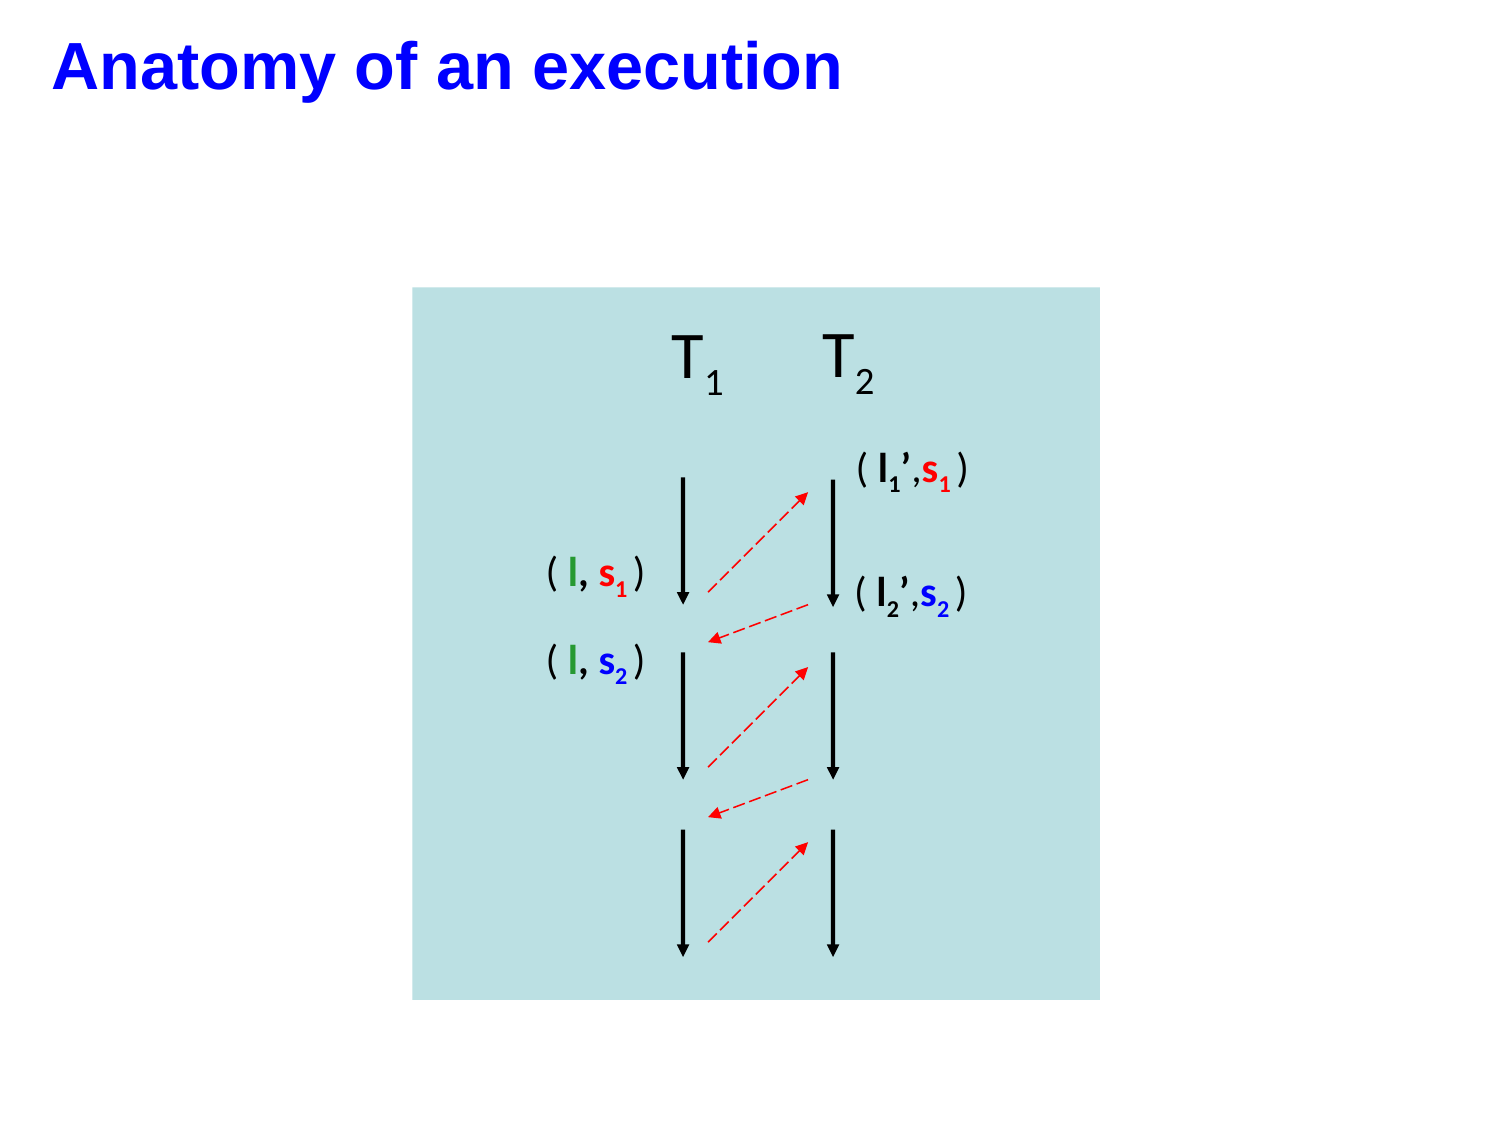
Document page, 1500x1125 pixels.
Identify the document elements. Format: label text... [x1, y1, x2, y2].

text_box [412, 287, 1100, 1000]
text_box T2 [807, 303, 890, 410]
text_box ( l, s1 ) [530, 537, 661, 610]
text_box [794, 842, 809, 856]
text_box [826, 829, 840, 957]
text_box [676, 652, 690, 780]
text_box [794, 492, 809, 506]
text_box [826, 479, 840, 608]
text_box [659, 496, 690, 572]
text_box ( l1’,s1 ) [840, 433, 984, 505]
text_box [826, 652, 840, 780]
text_box [676, 829, 690, 957]
text_box [794, 667, 809, 681]
text_box [676, 572, 690, 605]
title Anatomy of an execution [0, 0, 1500, 126]
text_box [708, 806, 727, 819]
text_box T1 [656, 304, 739, 411]
text_box ( l, s2 ) [530, 625, 661, 697]
text_box ( l2’,s2 ) [839, 557, 983, 630]
text_box [708, 632, 727, 644]
